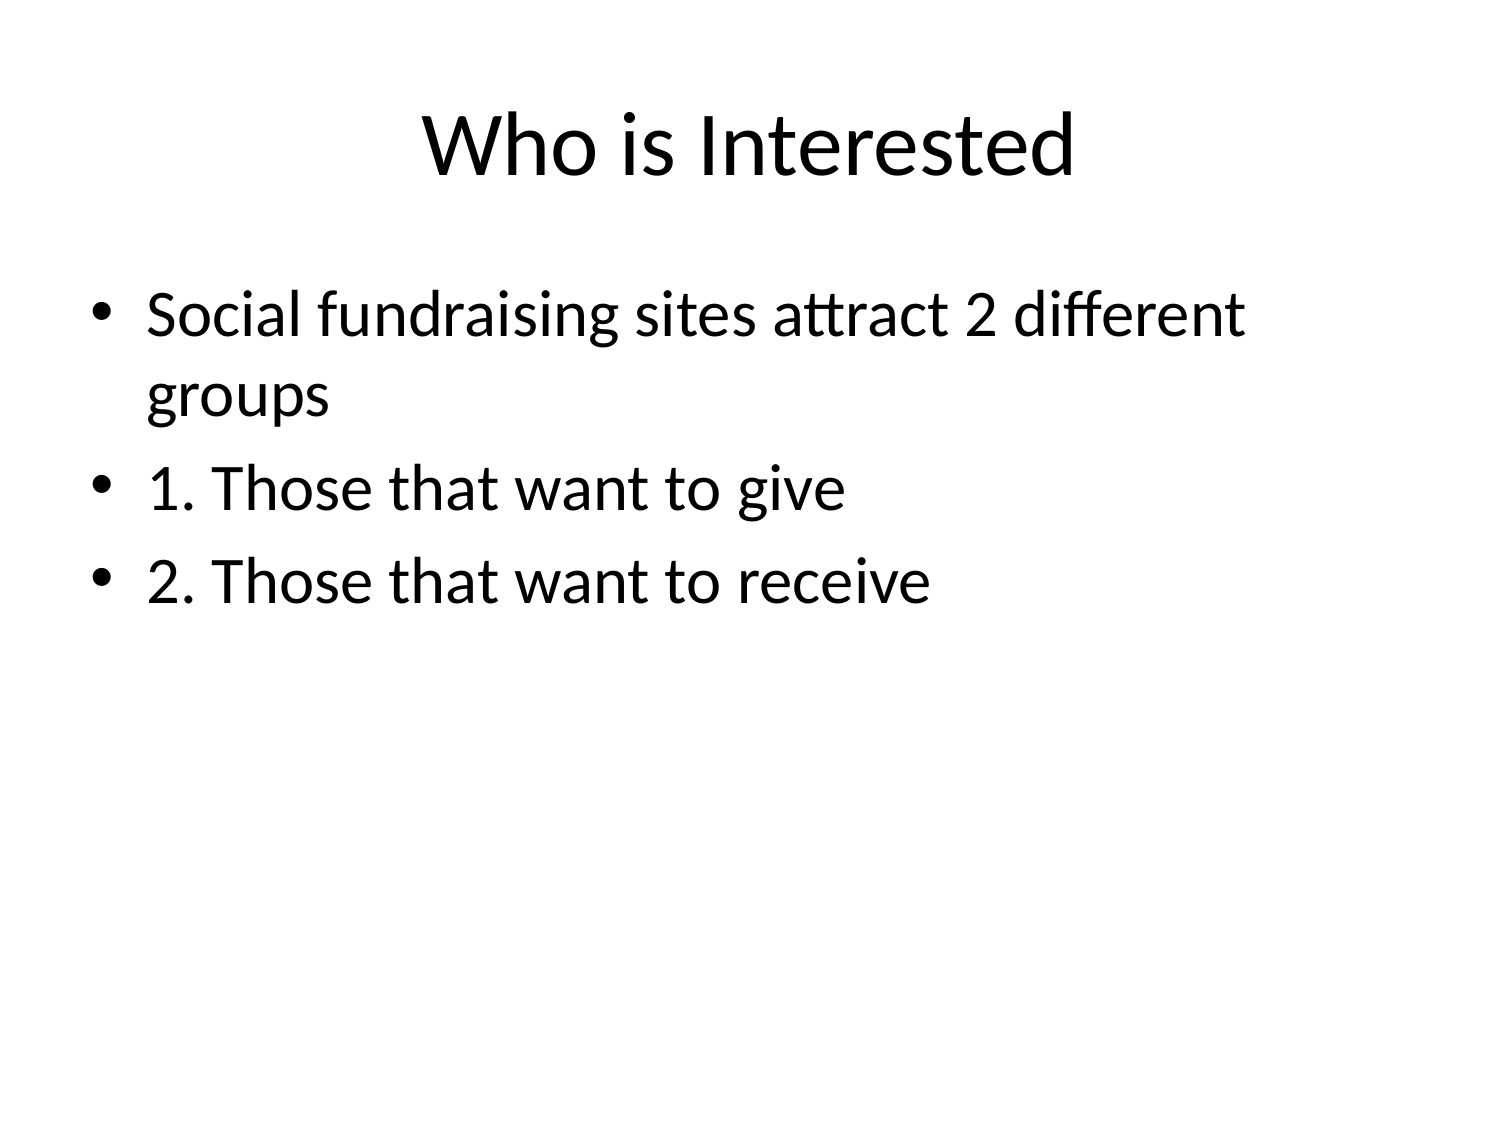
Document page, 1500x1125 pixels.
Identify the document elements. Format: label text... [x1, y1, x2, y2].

list Social fundraising sites attract 2 different groups 1. Those that want to give 2. Those that want to receive [75, 262, 1425, 1005]
title Who is Interested [75, 45, 1425, 233]
